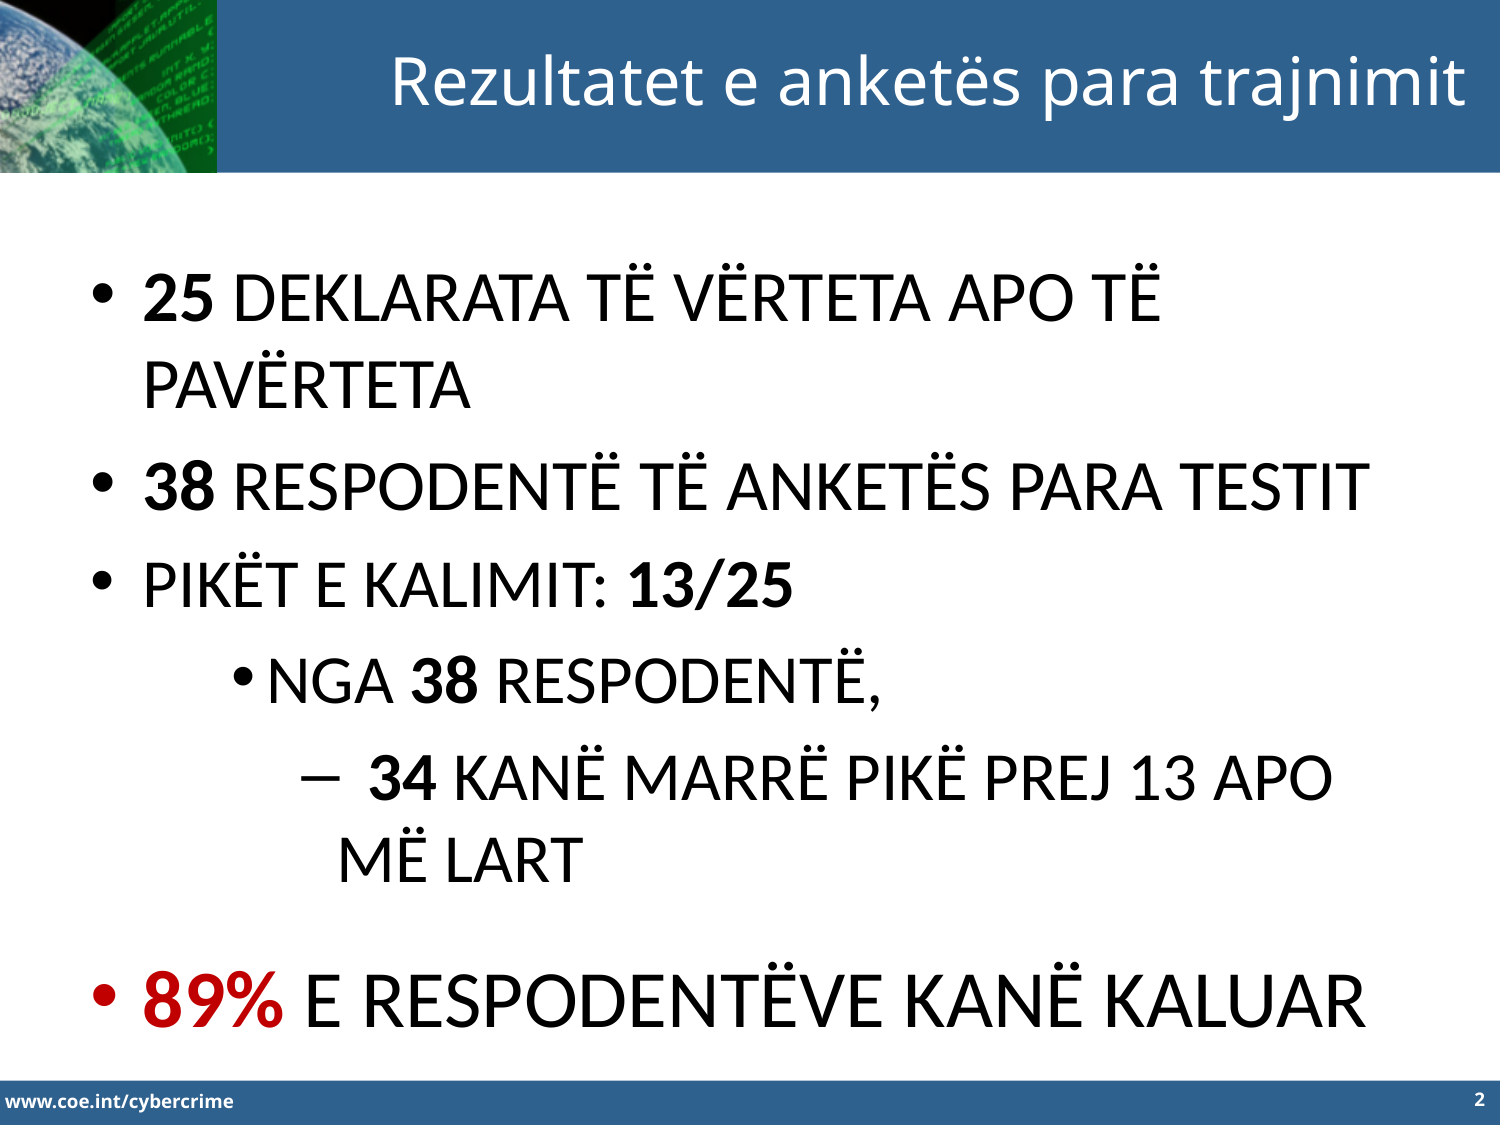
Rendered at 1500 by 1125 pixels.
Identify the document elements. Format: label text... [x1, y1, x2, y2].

text_box 25 DEKLARATA TË VËRTETA APO TË PAVËRTETA 38 RESPODENTË TË ANKETËS PARA TESTIT PIKËT E KALIMIT: 13/25 NGA 38 RESPODENTË, 34 KANË MARRË PIKË PREJ 13 APO MË LART 89% E RESPODENTËVE KANË KALUAR [74, 241, 1425, 1067]
picture [0, 1, 217, 173]
text_box Rezultatet e anketës para trajnimit [230, 31, 1483, 126]
